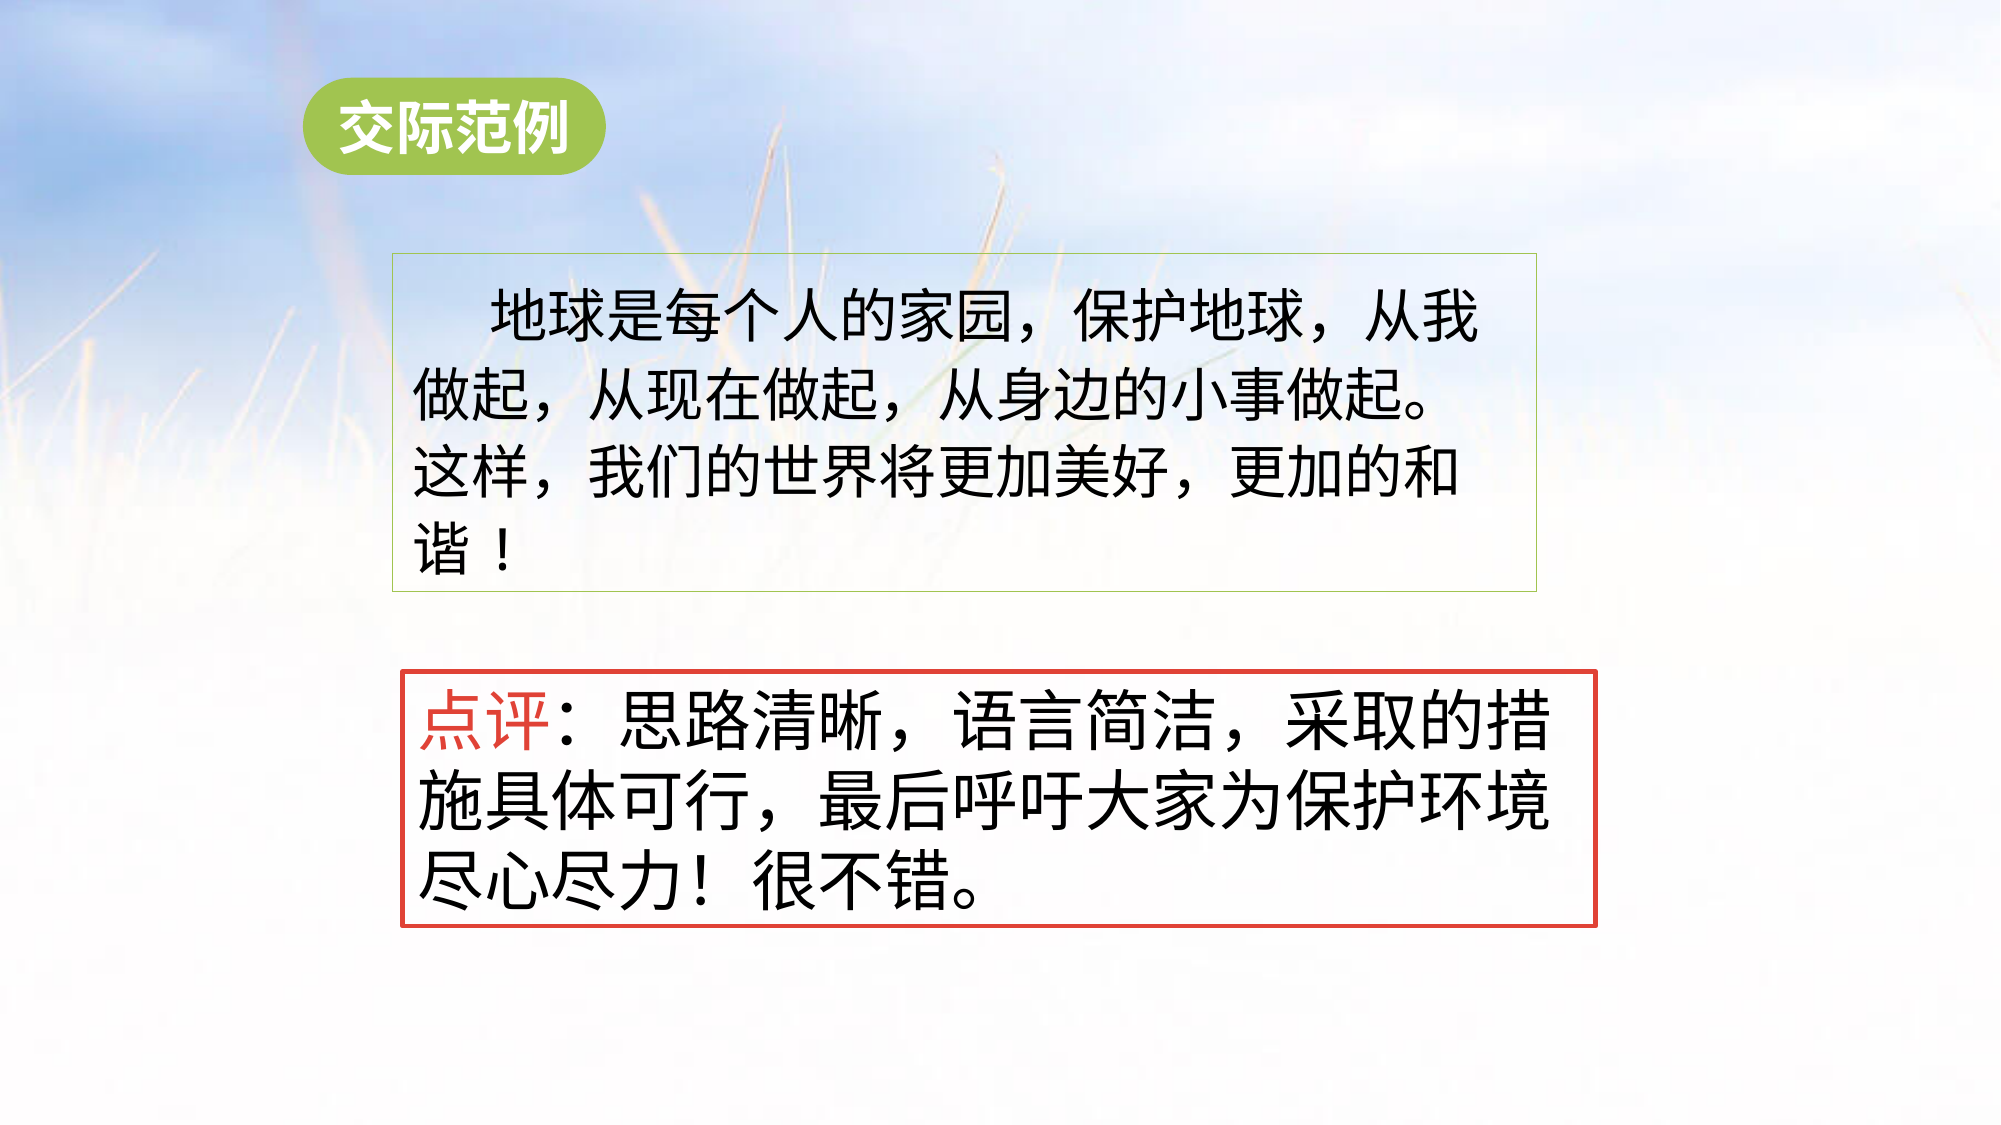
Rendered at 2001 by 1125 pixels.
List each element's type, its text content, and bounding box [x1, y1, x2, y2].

text_box 点评：思路清晰，语言简洁，采取的措施具体可行，最后呼吁大家为保护环境尽心尽力！很不错。 [402, 671, 1596, 927]
picture [0, 0, 2001, 1125]
text_box 地球是每个人的家园，保护地球，从我做起，从现在做起，从身边的小事做起。这样，我们的世界将更加美好，更加的和谐! [392, 253, 1537, 592]
text_box 交际范例 [301, 76, 607, 177]
